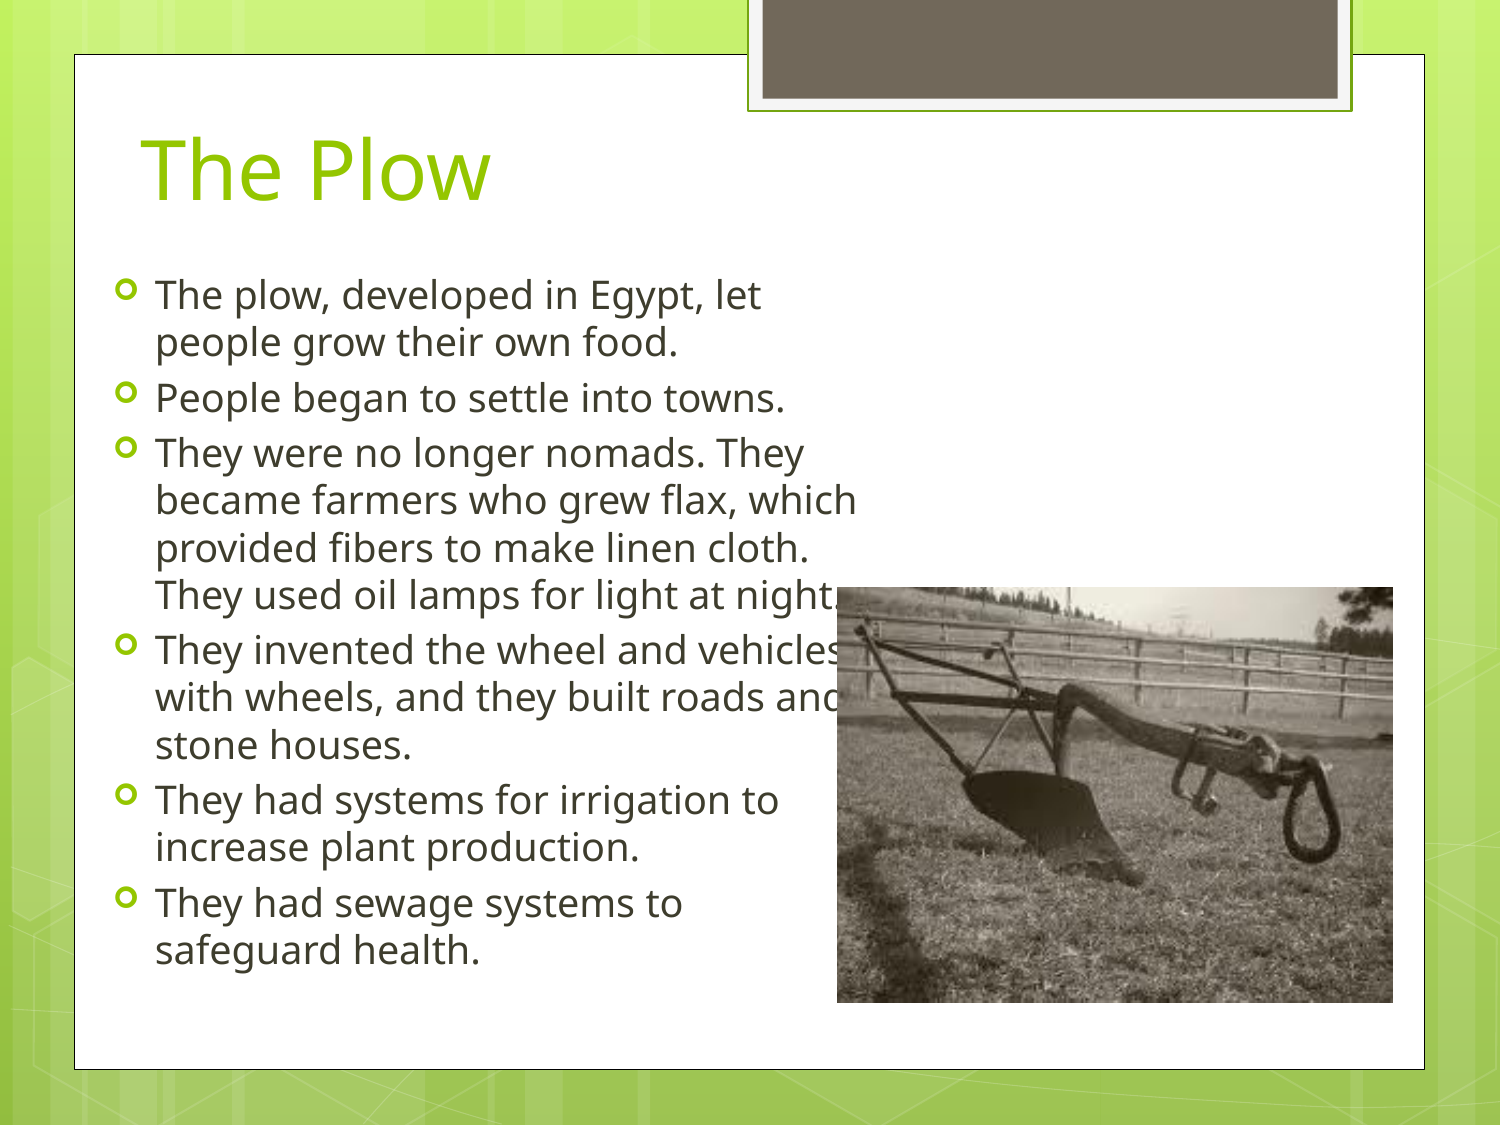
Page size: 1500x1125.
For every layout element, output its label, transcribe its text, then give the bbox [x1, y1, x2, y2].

title The Plow [125, 37, 1278, 225]
list The plow, developed in Egypt, let people grow their own food. People began to settle into towns. They were no longer nomads. They became farmers who grew flax, which provided fibers to make linen cloth. They used oil lamps for light at night. They invented the wheel and vehicles with wheels, and they built roads and stone houses. They had systems for irrigation to increase plant production. They had sewage systems to safeguard health. [87, 262, 875, 1025]
picture [837, 587, 1393, 1004]
